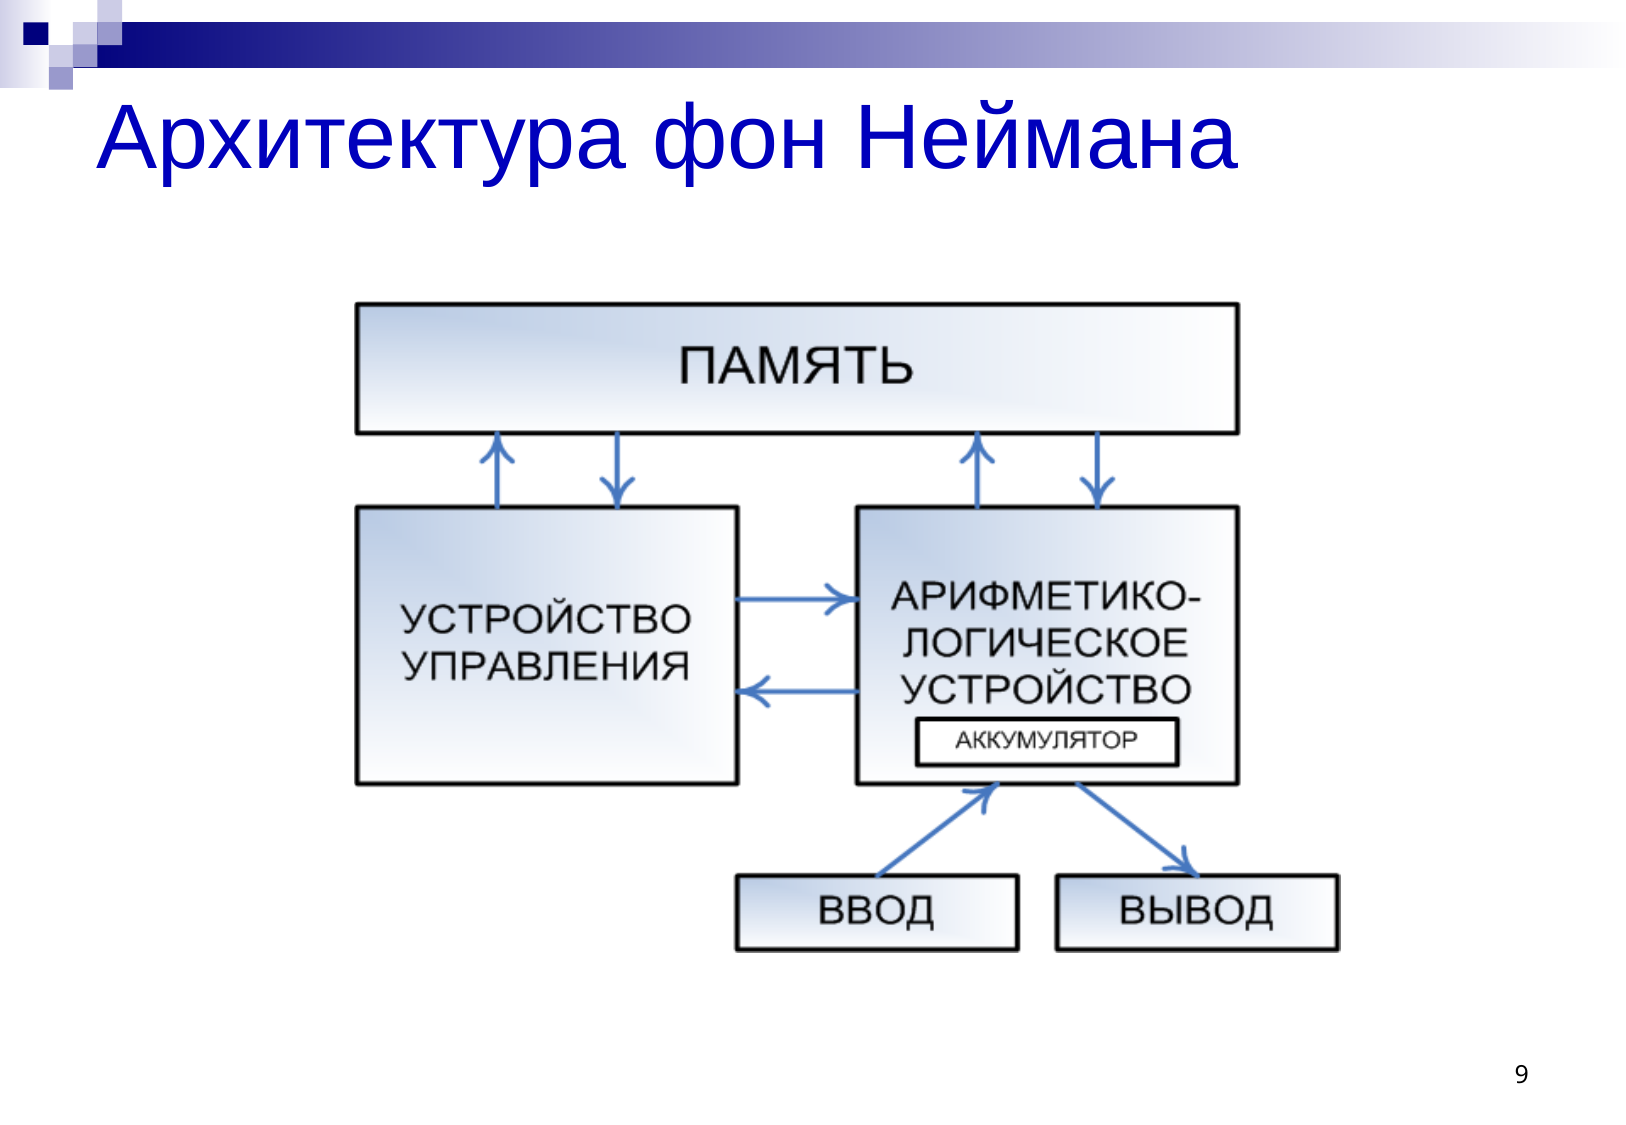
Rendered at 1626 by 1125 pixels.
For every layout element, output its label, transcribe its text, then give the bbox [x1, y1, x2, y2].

title Архитектура фон Неймана [81, 19, 1544, 244]
slide_number 9 [1164, 1025, 1544, 1100]
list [354, 301, 1341, 954]
